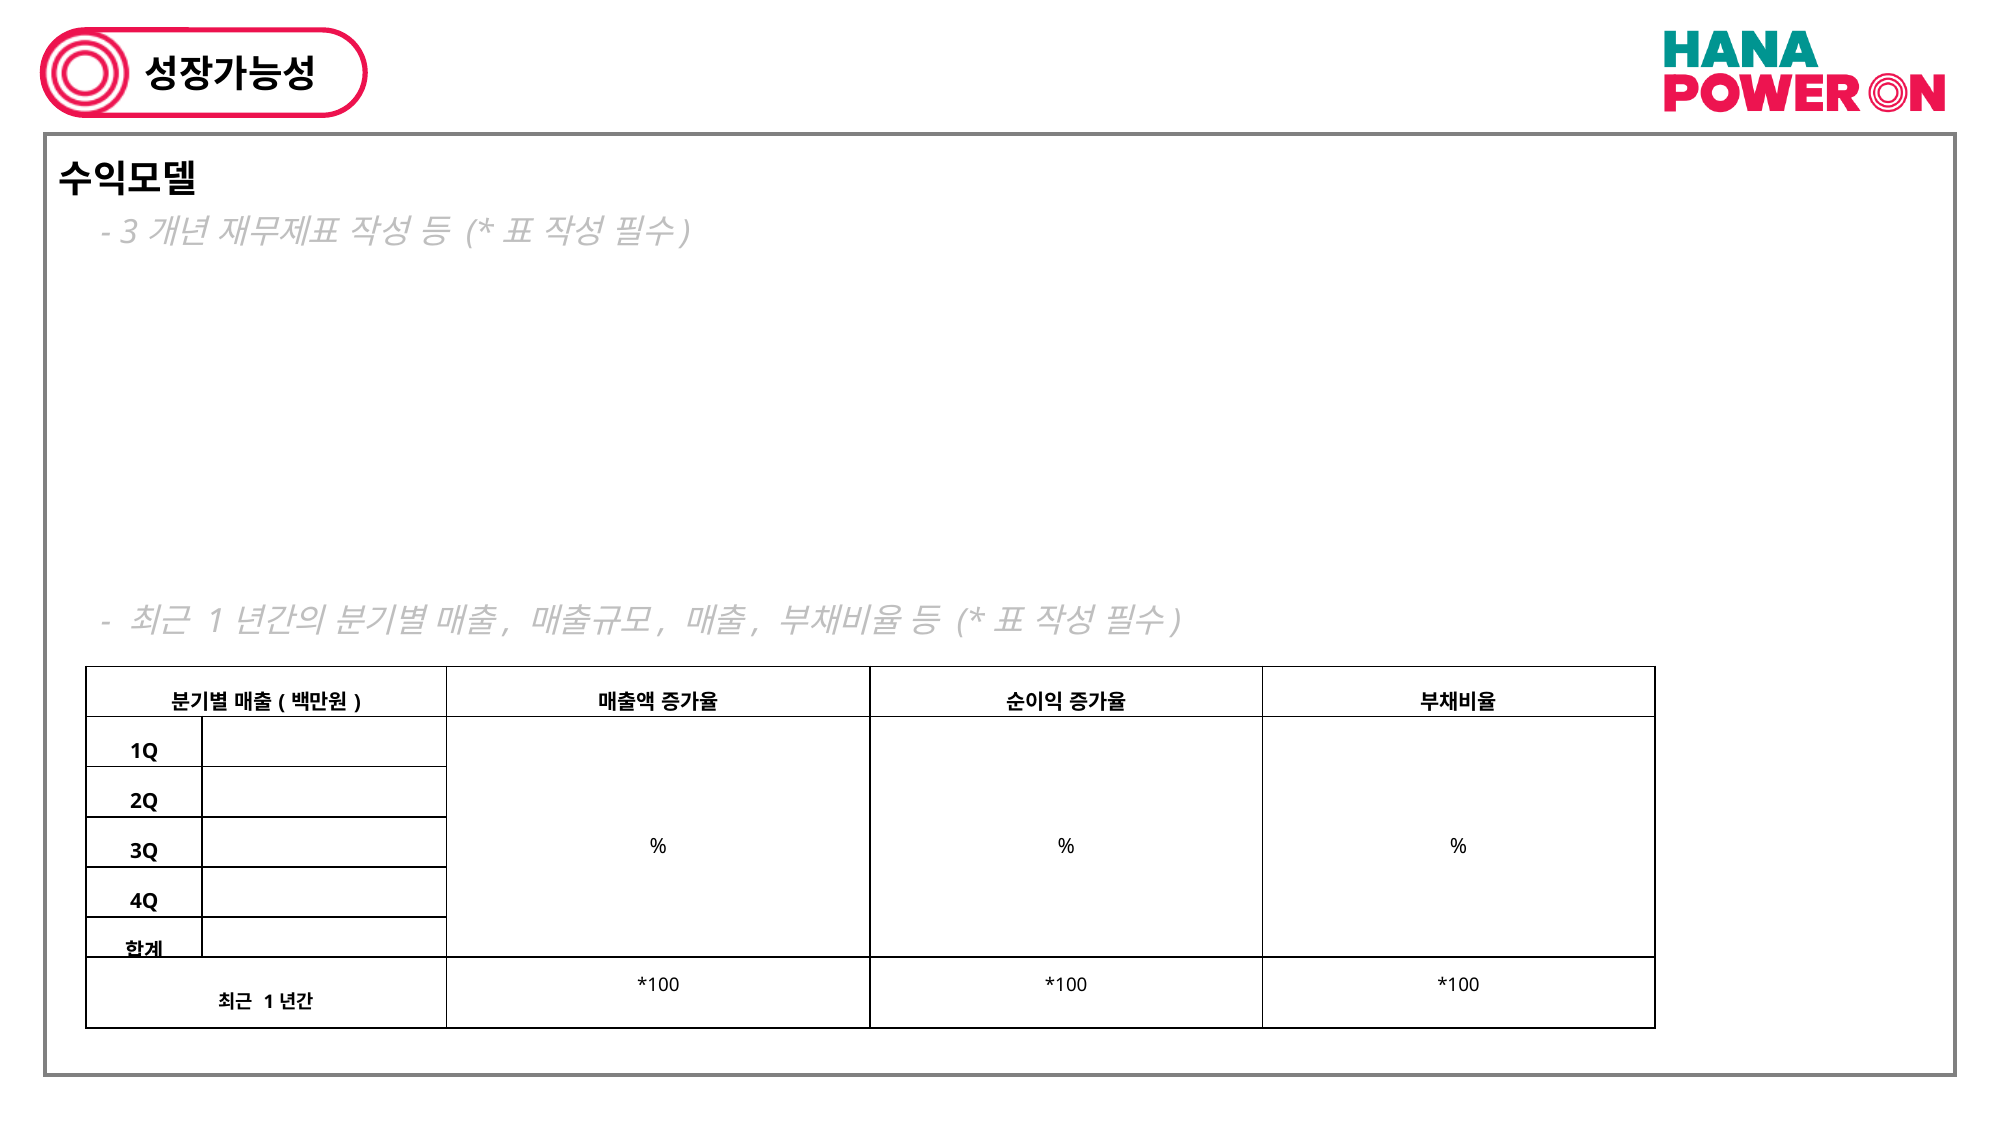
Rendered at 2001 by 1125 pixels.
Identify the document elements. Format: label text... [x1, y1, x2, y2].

text_box - 최근 1년간의 분기별 매출, 매출규모, 매출, 부채비율 등 (*표 작성 필수) [86, 567, 1572, 647]
picture [39, 22, 132, 126]
text_box 성장가능성 [355, 42, 364, 56]
text_box 성장가능성 [355, 90, 364, 103]
text_box [41, 28, 367, 117]
text_box 수익모델 [44, 147, 247, 208]
text_box - 3개년 재무제표 작성 등 (*표 작성 필수) [86, 179, 1572, 258]
picture [1648, 22, 1962, 116]
